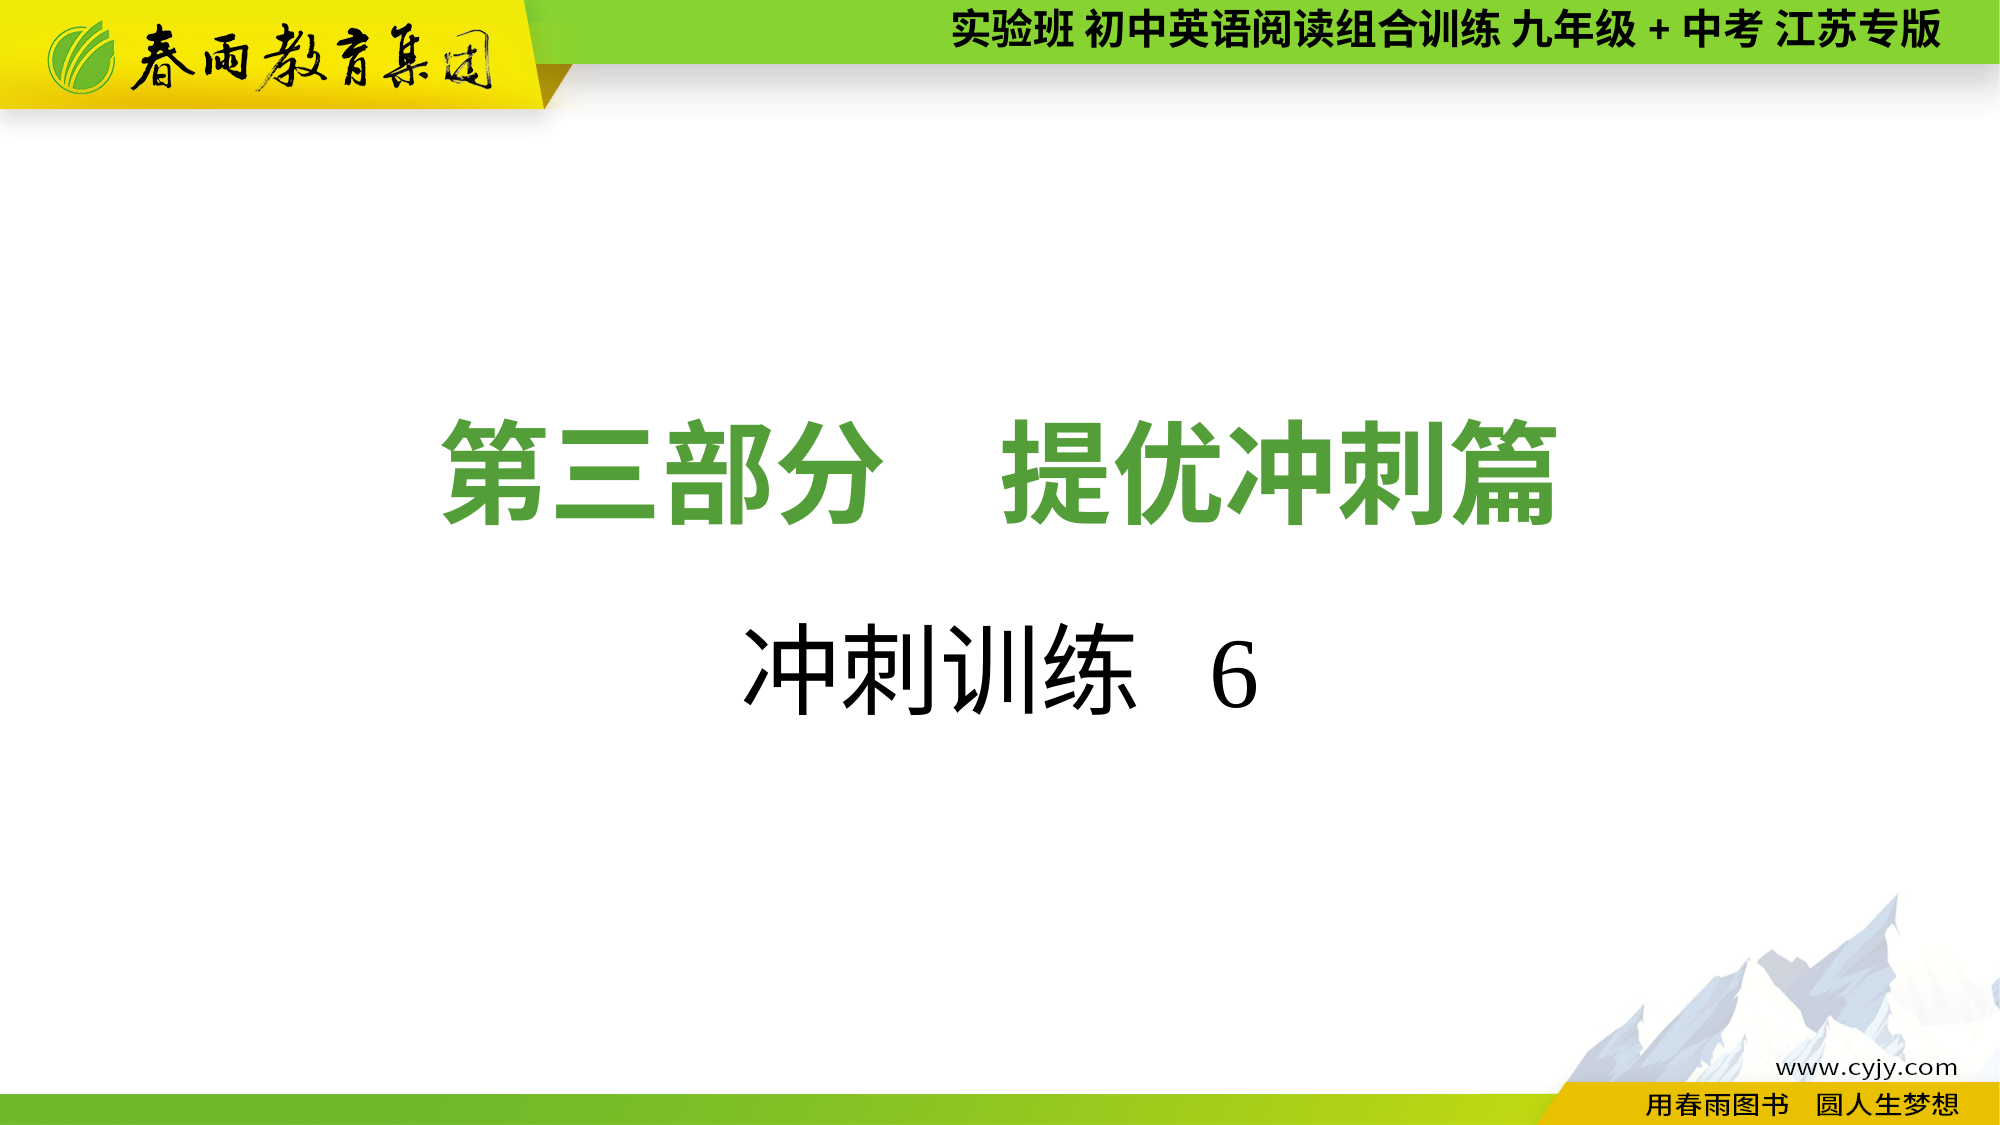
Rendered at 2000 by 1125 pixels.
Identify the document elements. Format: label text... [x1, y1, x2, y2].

text_box 冲刺训练 6 [54, 540, 1946, 736]
text_box 第三部分 提优冲刺篇 [54, 327, 1946, 540]
picture [0, 0, 2000, 1125]
